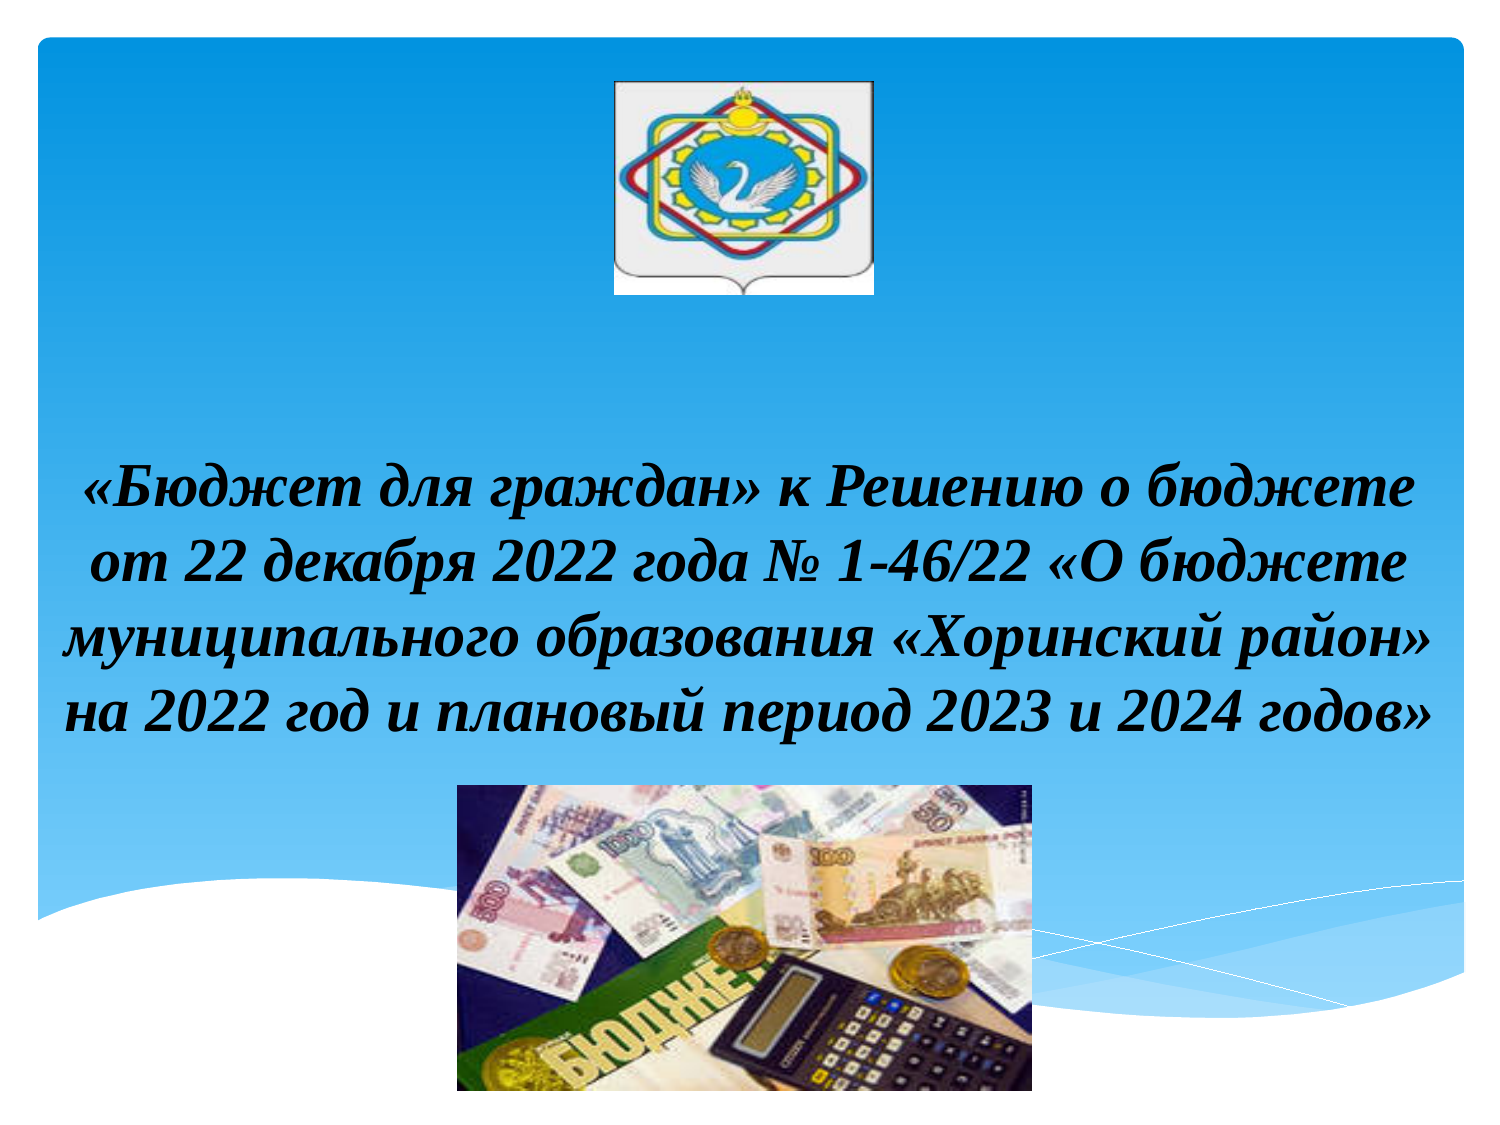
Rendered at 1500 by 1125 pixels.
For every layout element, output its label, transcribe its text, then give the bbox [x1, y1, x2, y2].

picture [614, 82, 874, 295]
title «Бюджет для граждан» к Решению о бюджете от 22 декабря 2022 года № 1-46/22 «О бюджете муниципального образования «Хоринский район» на 2022 год и плановый период 2023 и 2024 годов» [46, 149, 1454, 752]
picture [456, 784, 1032, 1092]
